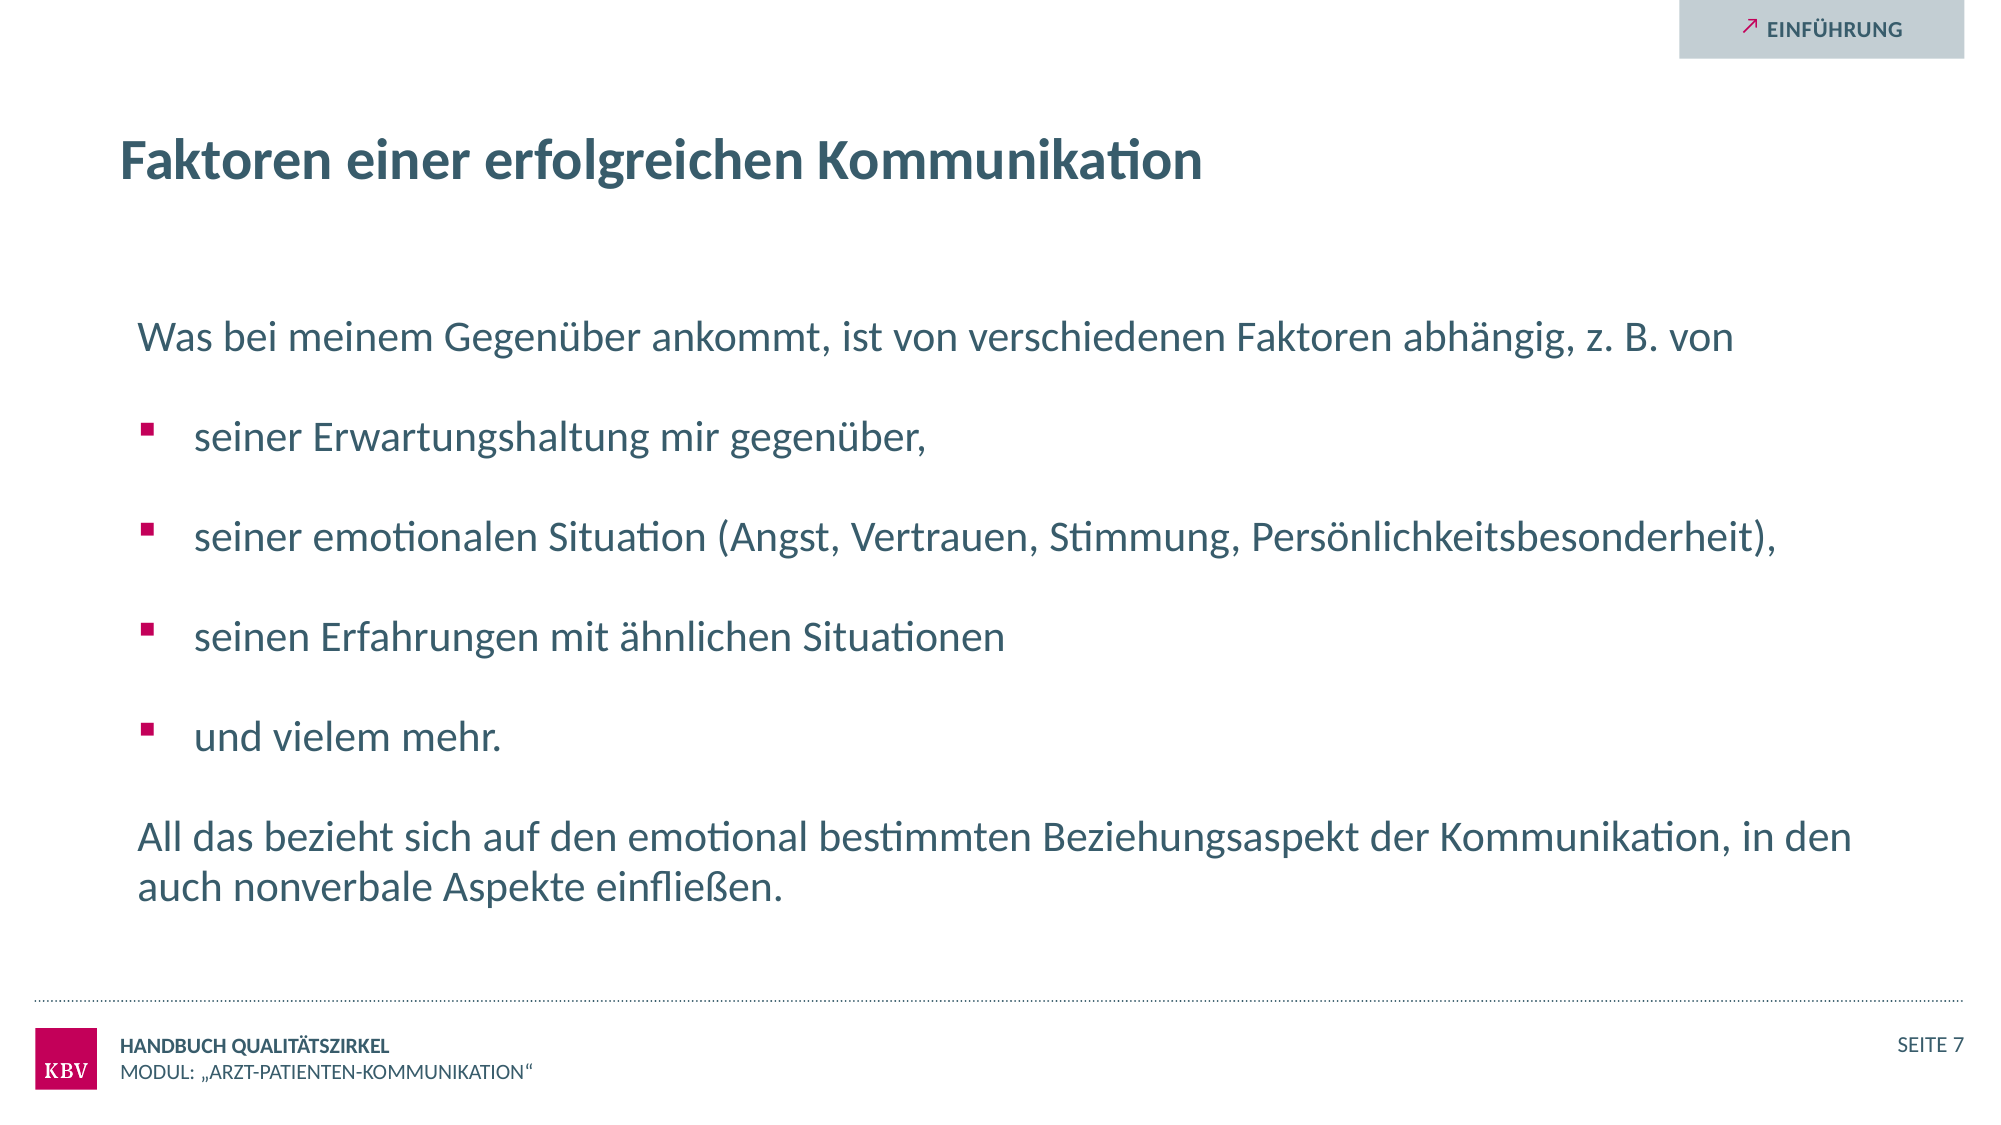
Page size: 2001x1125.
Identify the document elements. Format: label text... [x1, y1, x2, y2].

slide_number Modul: „Arzt-Patienten-Kommunikation“ [120, 1057, 1668, 1084]
list Einführung [1679, 0, 1965, 59]
text_box Was bei meinem Gegenüber ankommt, ist von verschiedenen Faktoren abhängig, z. B. von seiner Erwartungshaltung mir gegenüber, seiner emotionalen Situation (Angst, Vertrauen, Stimmung, Persönlichkeitsbesonderheit), seinen Erfahrungen mit ähnlichen Situationen und vielem mehr. All das bezieht sich auf den emotional bestimmten Beziehungsaspekt der Kommunikation, in den auch nonverbale Aspekte einfließen. [122, 304, 1971, 1072]
title Faktoren einer erfolgreichen Kommunikation [120, 129, 1880, 201]
